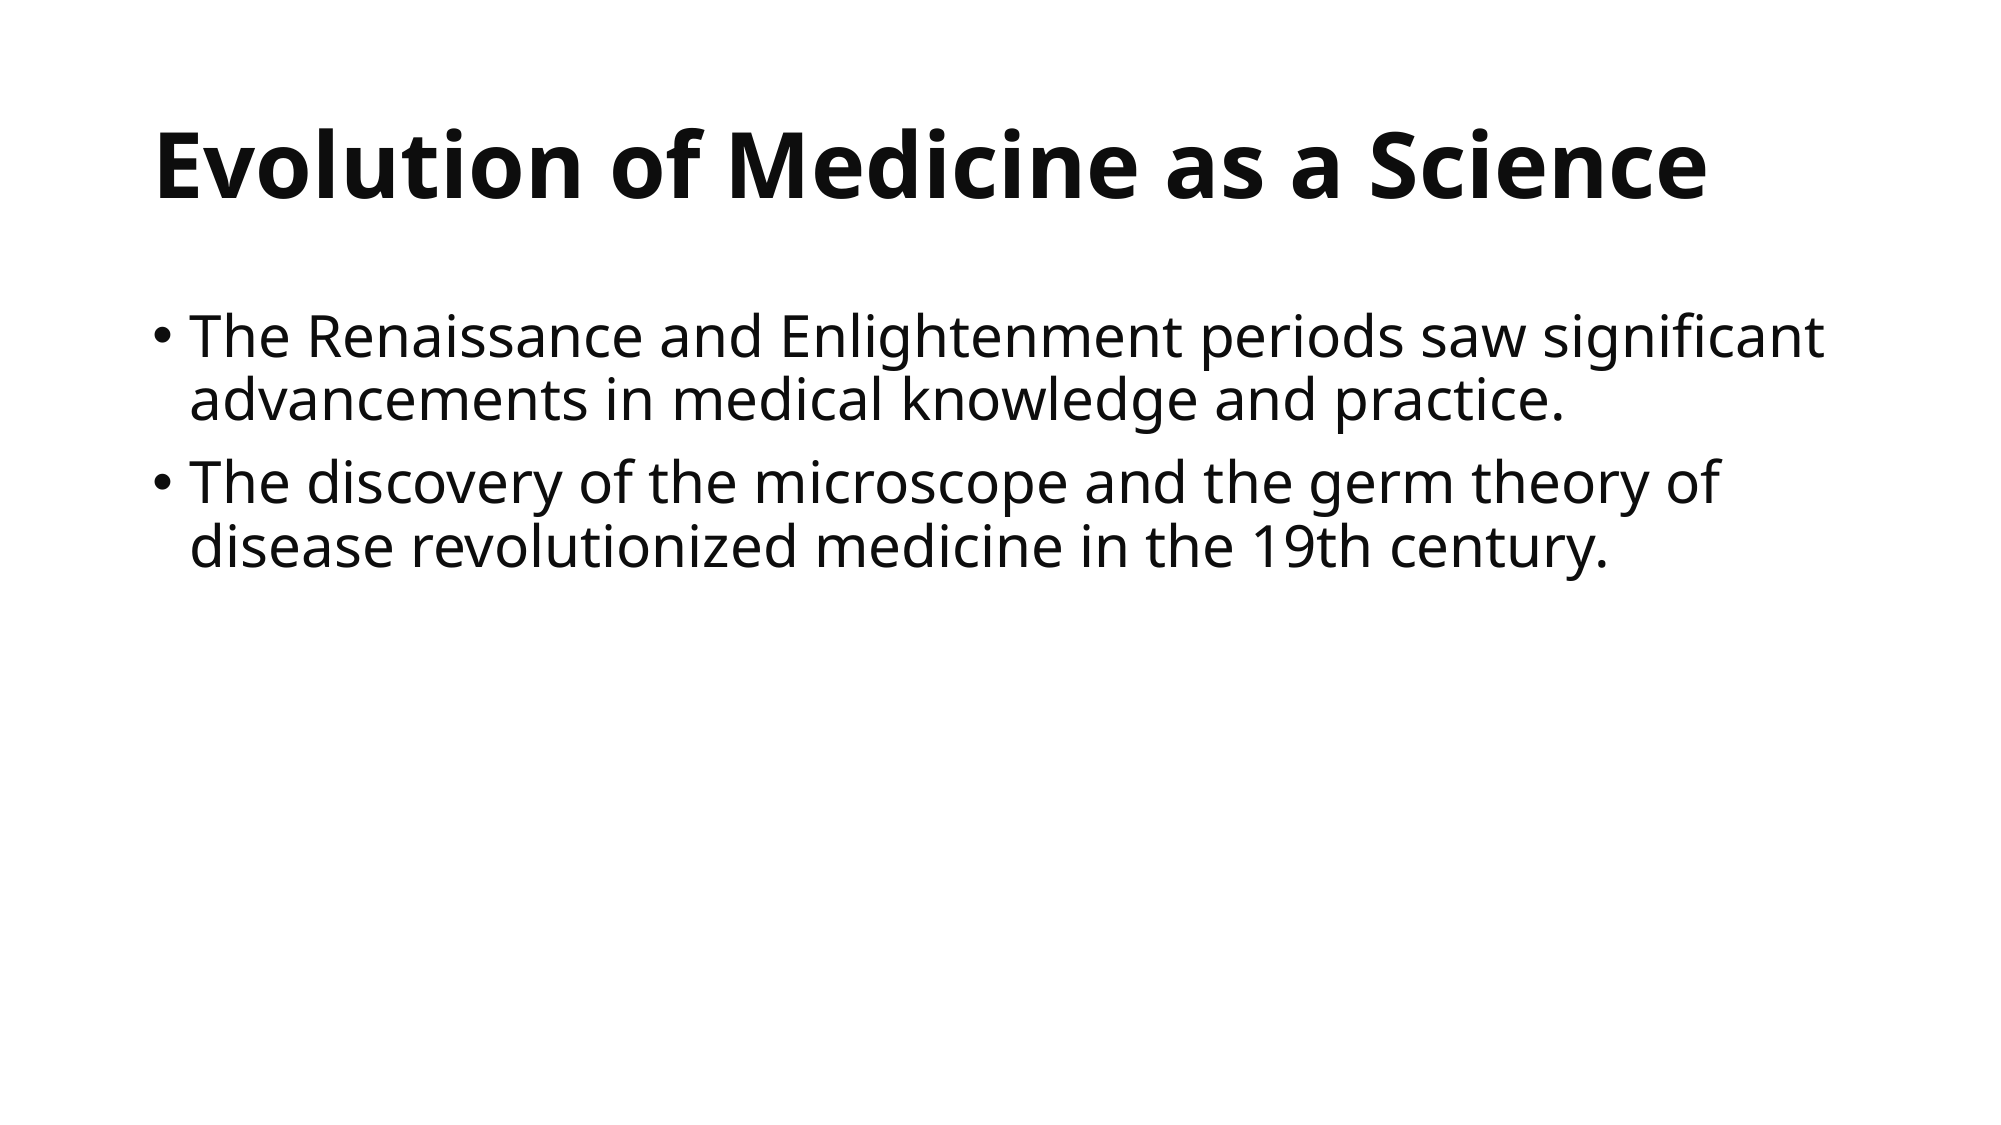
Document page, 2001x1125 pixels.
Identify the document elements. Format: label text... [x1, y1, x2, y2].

list The Renaissance and Enlightenment periods saw significant advancements in medical knowledge and practice. The discovery of the microscope and the germ theory of disease revolutionized medicine in the 19th century. [137, 299, 1863, 1014]
title Evolution of Medicine as a Science [137, 59, 1863, 278]
